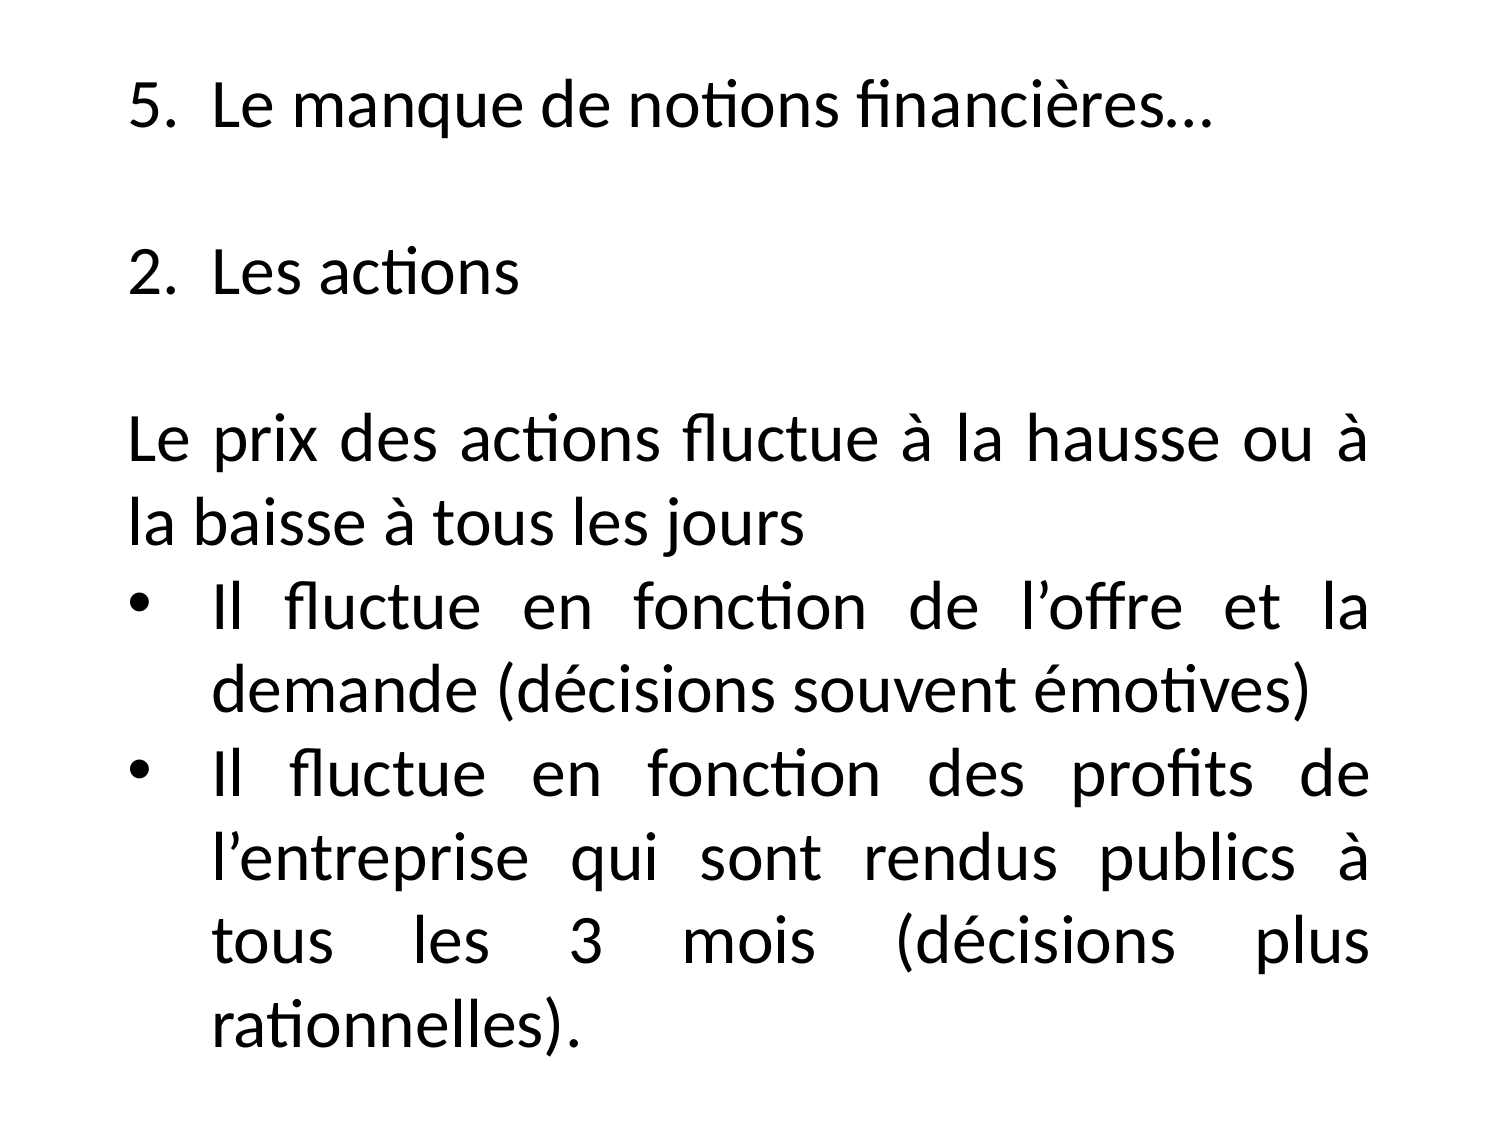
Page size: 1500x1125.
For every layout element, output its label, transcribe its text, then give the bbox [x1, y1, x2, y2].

text_box 5. Le manque de notions financières… 2. Les actions Le prix des actions fluctue à la hausse ou à la baisse à tous les jours Il fluctue en fonction de l’offre et la demande (décisions souvent émotives) Il fluctue en fonction des profits de l’entreprise qui sont rendus publics à tous les 3 mois (décisions plus rationnelles). [112, 50, 1388, 1075]
